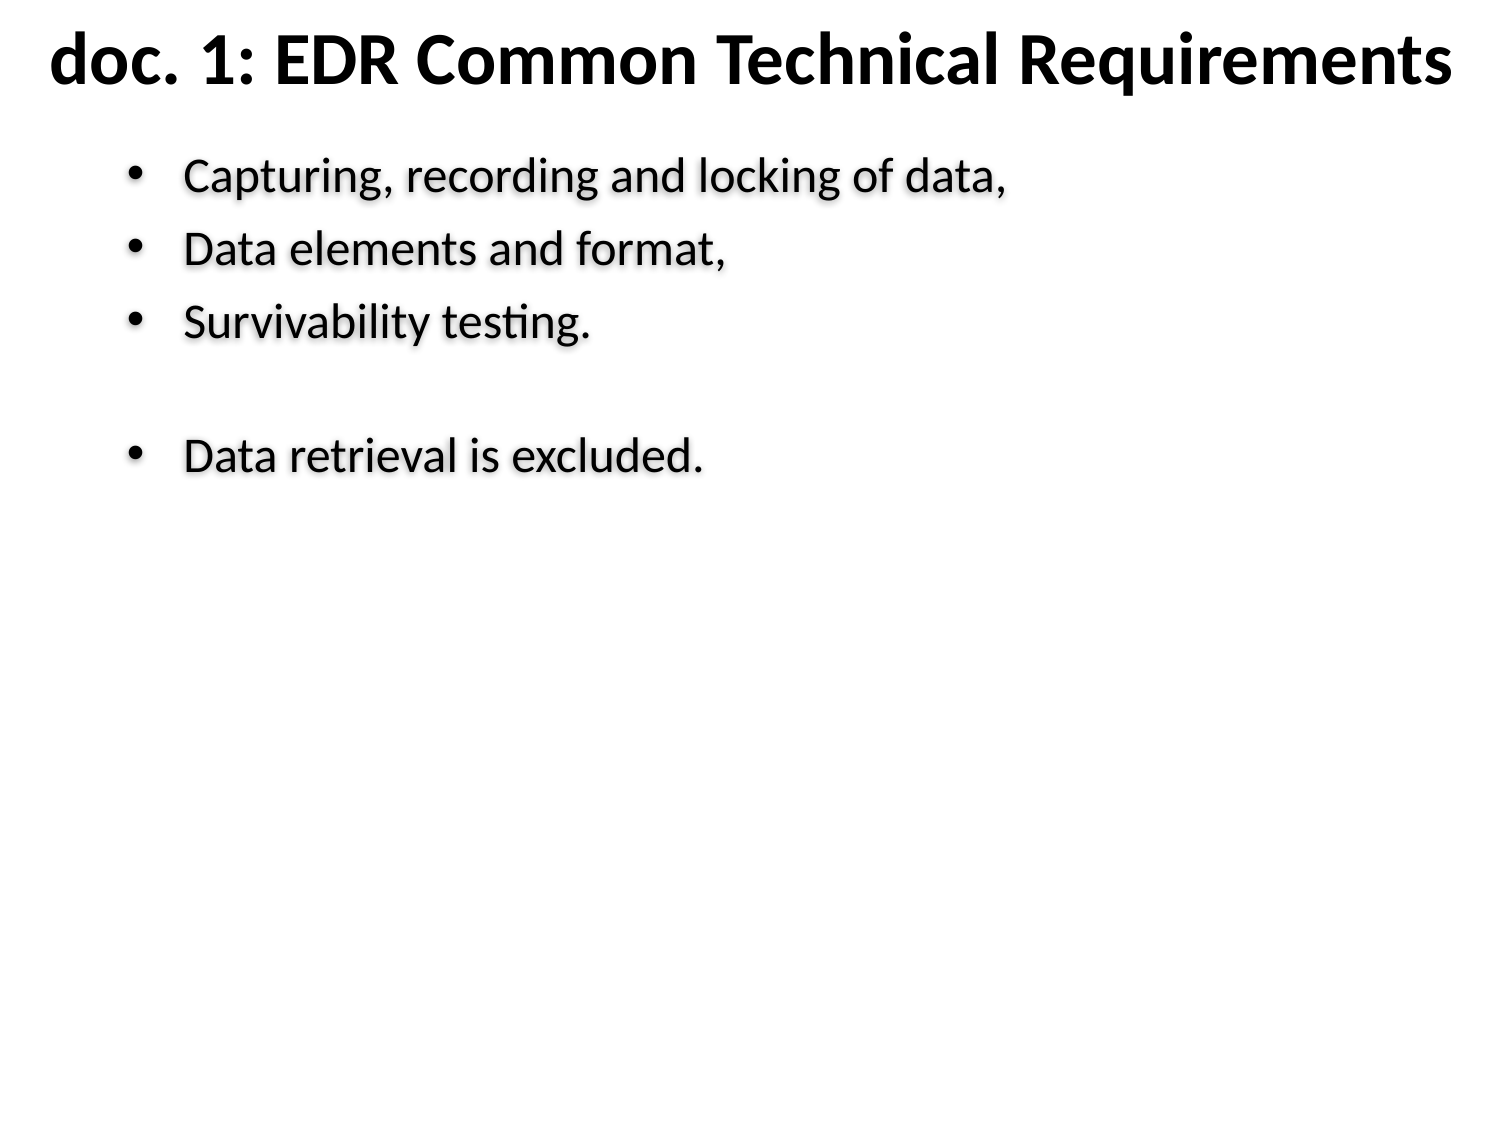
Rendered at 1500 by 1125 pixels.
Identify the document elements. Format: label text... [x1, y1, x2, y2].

text_box doc. 1: EDR Common Technical Requirements [2, 19, 1500, 90]
text_box Capturing, recording and locking of data, Data elements and format, Survivability testing. Data retrieval is excluded. [63, 85, 1441, 1026]
